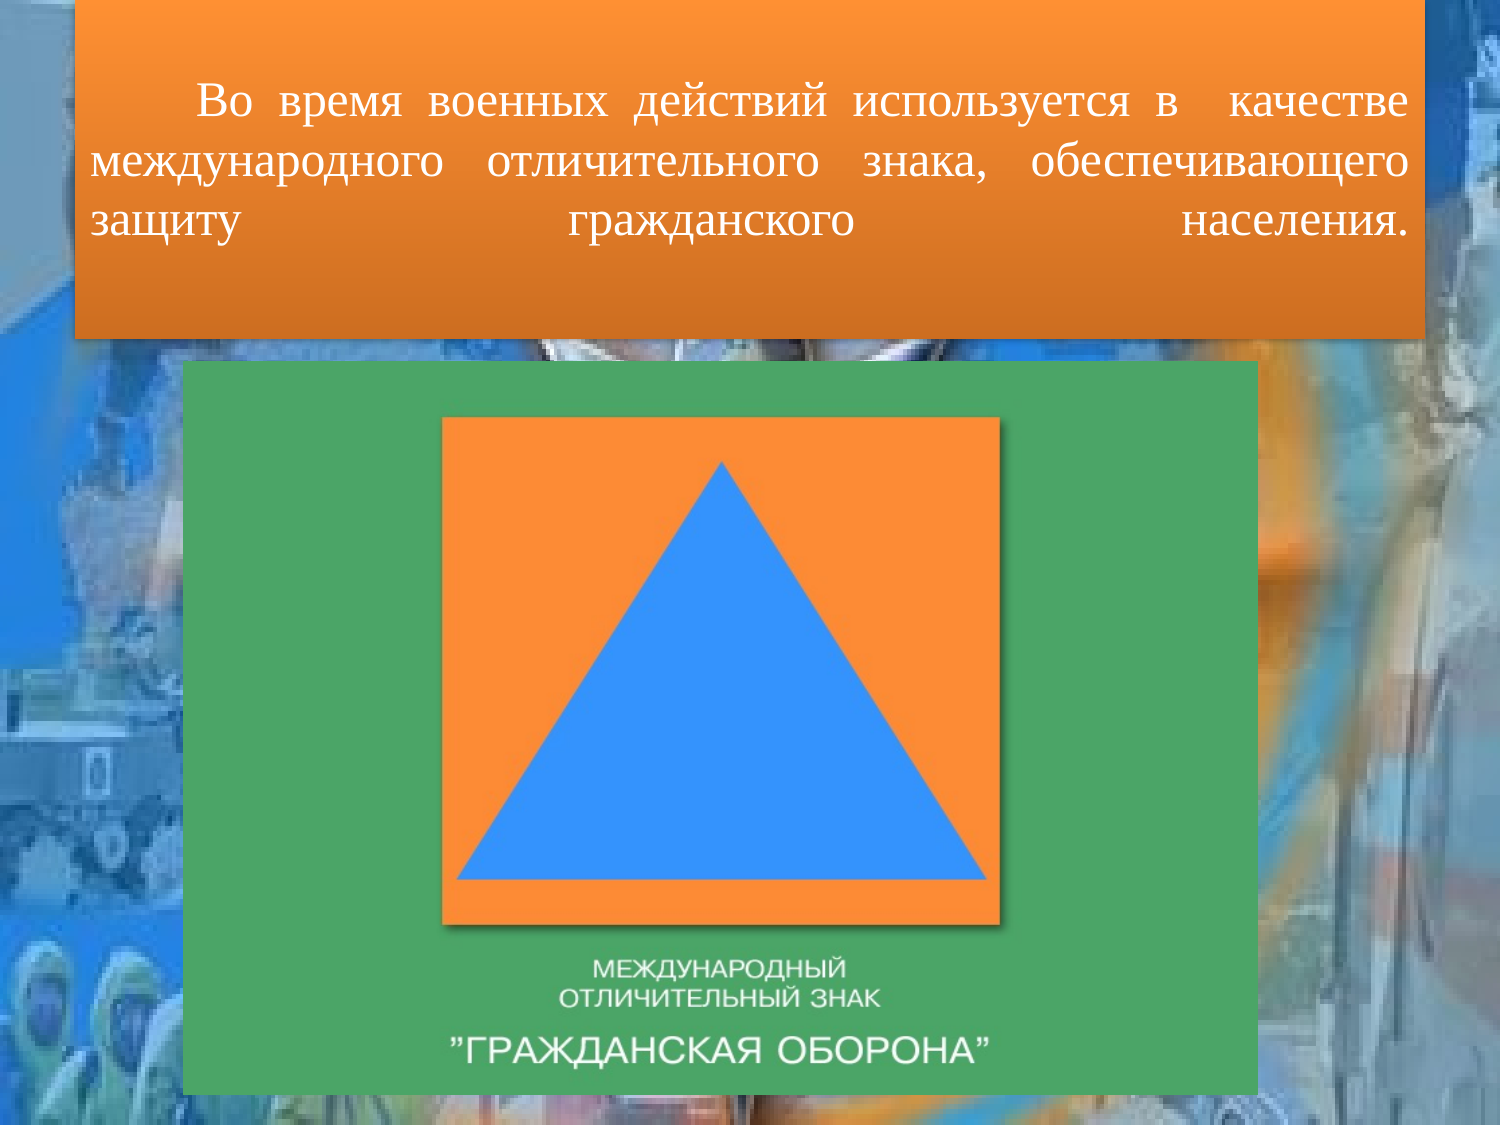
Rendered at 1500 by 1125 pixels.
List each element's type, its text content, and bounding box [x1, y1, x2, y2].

picture [0, 0, 1500, 1125]
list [182, 361, 1259, 1095]
title Во время военных действий используется в качестве международного отличительного знака, обеспечивающего защиту гражданского населения. [75, 0, 1425, 339]
